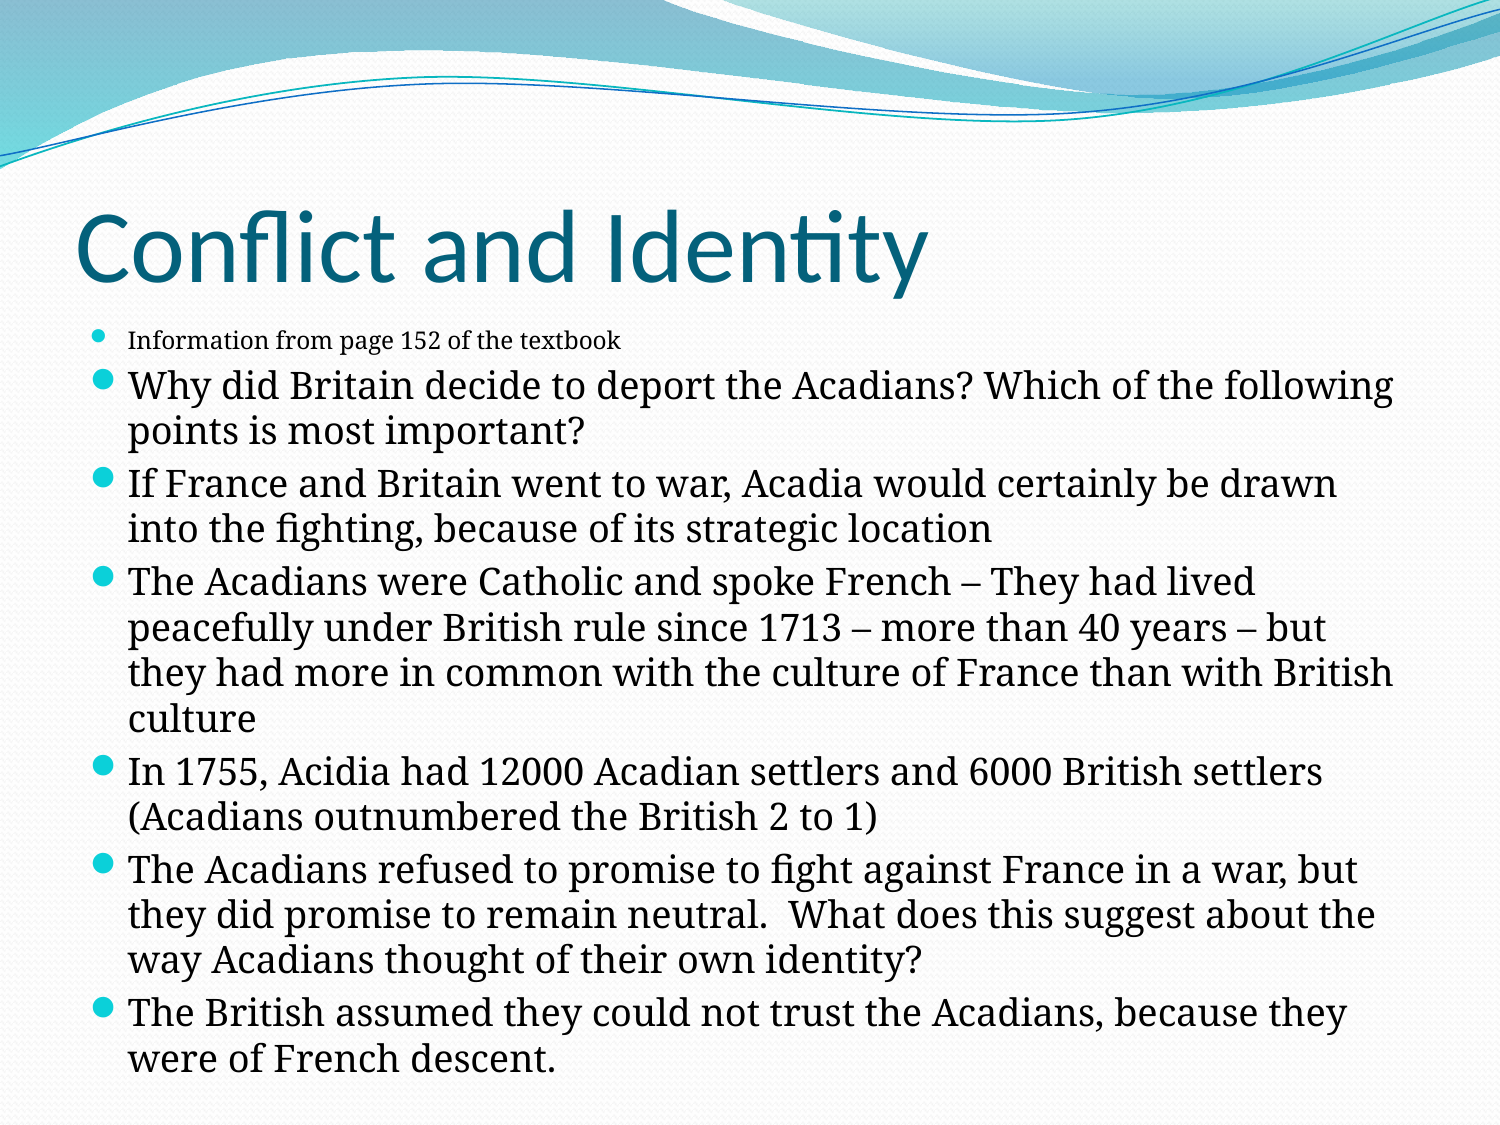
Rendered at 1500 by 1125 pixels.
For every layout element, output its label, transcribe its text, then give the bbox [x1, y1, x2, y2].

title Conflict and Identity [75, 115, 1425, 303]
list Information from page 152 of the textbook Why did Britain decide to deport the Acadians? Which of the following points is most important? If France and Britain went to war, Acadia would certainly be drawn into the fighting, because of its strategic location The Acadians were Catholic and spoke French – They had lived peacefully under British rule since 1713 – more than 40 years – but they had more in common with the culture of France than with British culture In 1755, Acidia had 12000 Acadian settlers and 6000 British settlers (Acadians outnumbered the British 2 to 1) The Acadians refused to promise to fight against France in a war, but they did promise to remain neutral. What does this suggest about the way Acadians thought of their own identity? The British assumed they could not trust the Acadians, because they were of French descent. [75, 317, 1425, 1090]
